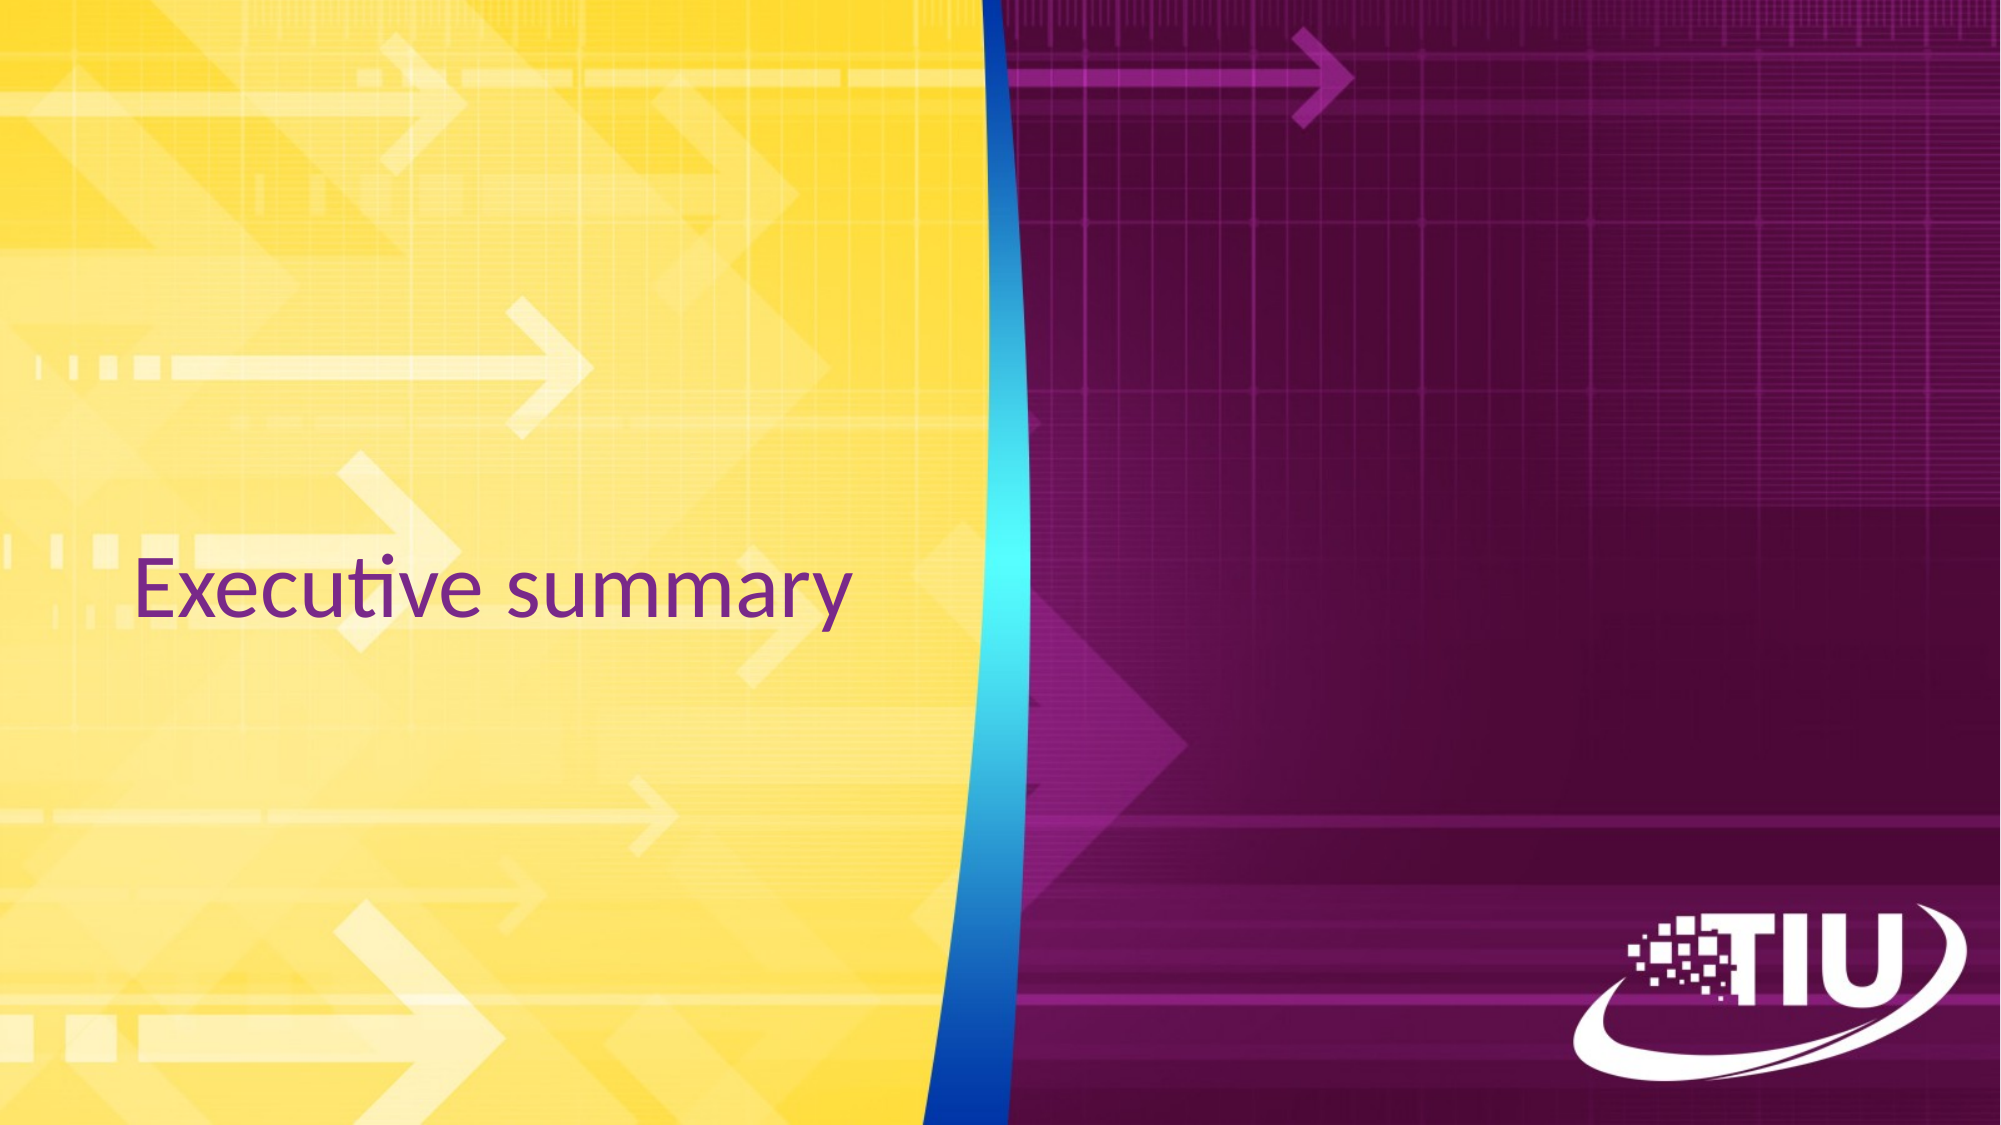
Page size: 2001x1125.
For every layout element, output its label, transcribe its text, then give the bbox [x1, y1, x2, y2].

title Executive summary [75, 75, 913, 1088]
picture [0, 0, 2001, 1125]
